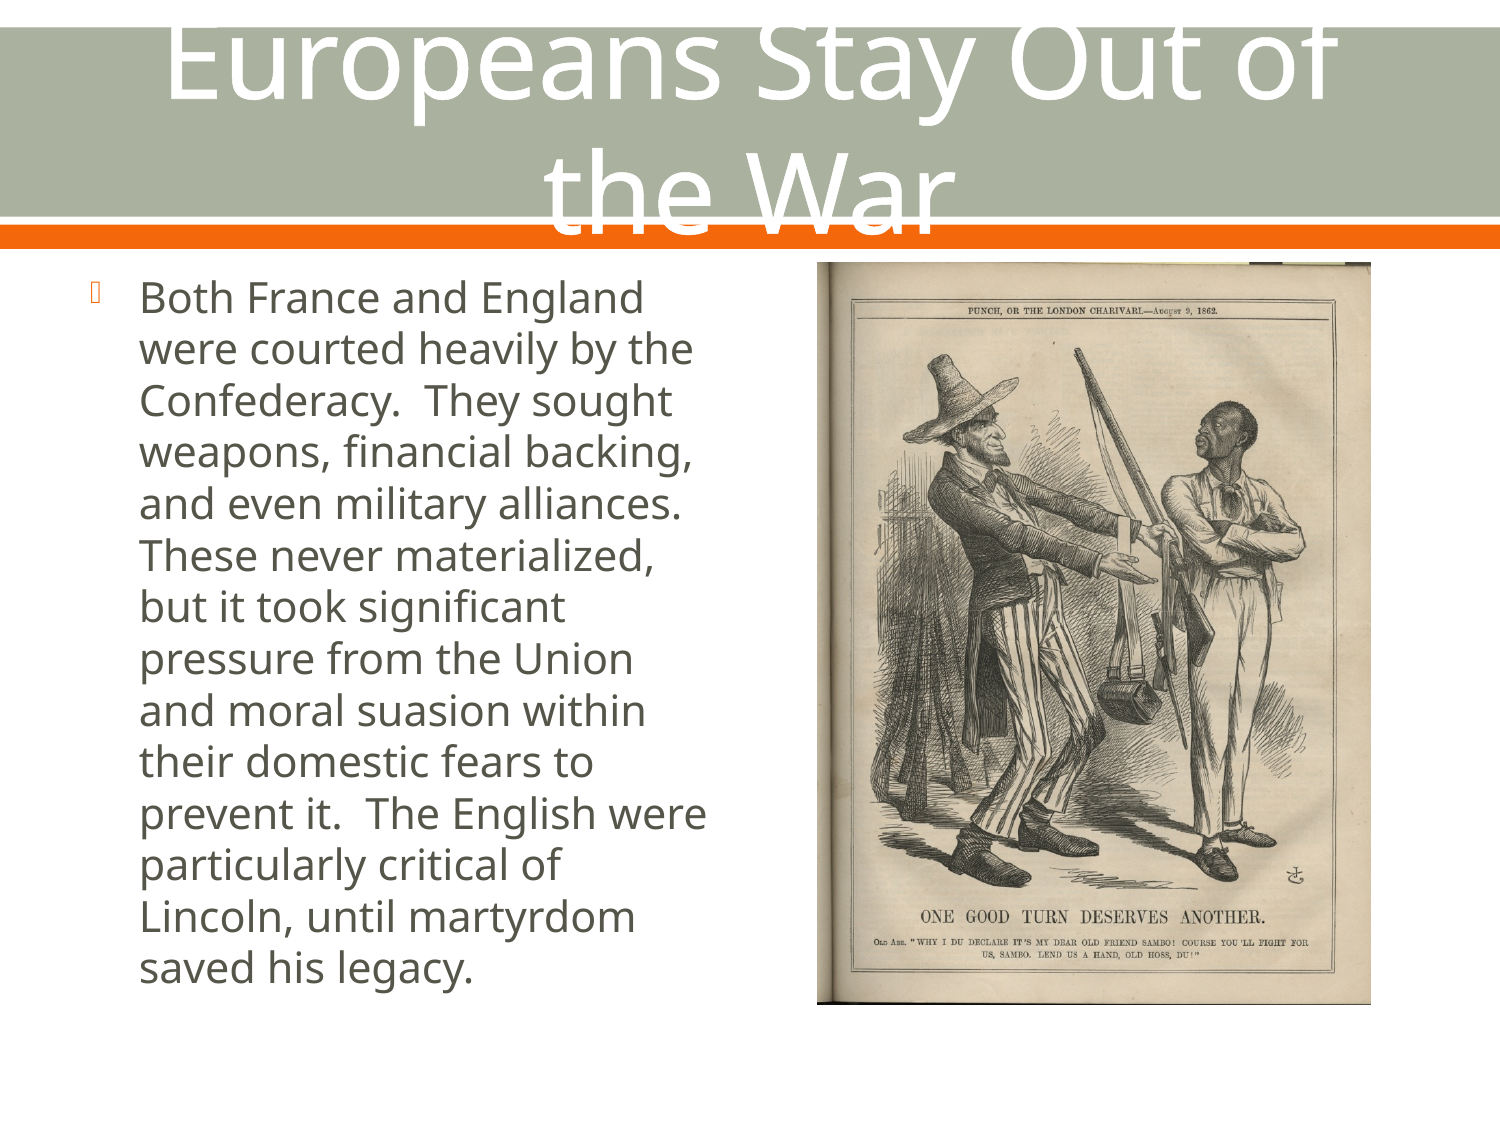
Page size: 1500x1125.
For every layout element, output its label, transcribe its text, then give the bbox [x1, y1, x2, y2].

title Europeans Stay Out of the War [75, 29, 1425, 213]
list Both France and England were courted heavily by the Confederacy. They sought weapons, financial backing, and even military alliances. These never materialized, but it took significant pressure from the Union and moral suasion within their domestic fears to prevent it. The English were particularly critical of Lincoln, until martyrdom saved his legacy. [75, 262, 738, 1005]
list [817, 262, 1371, 1006]
